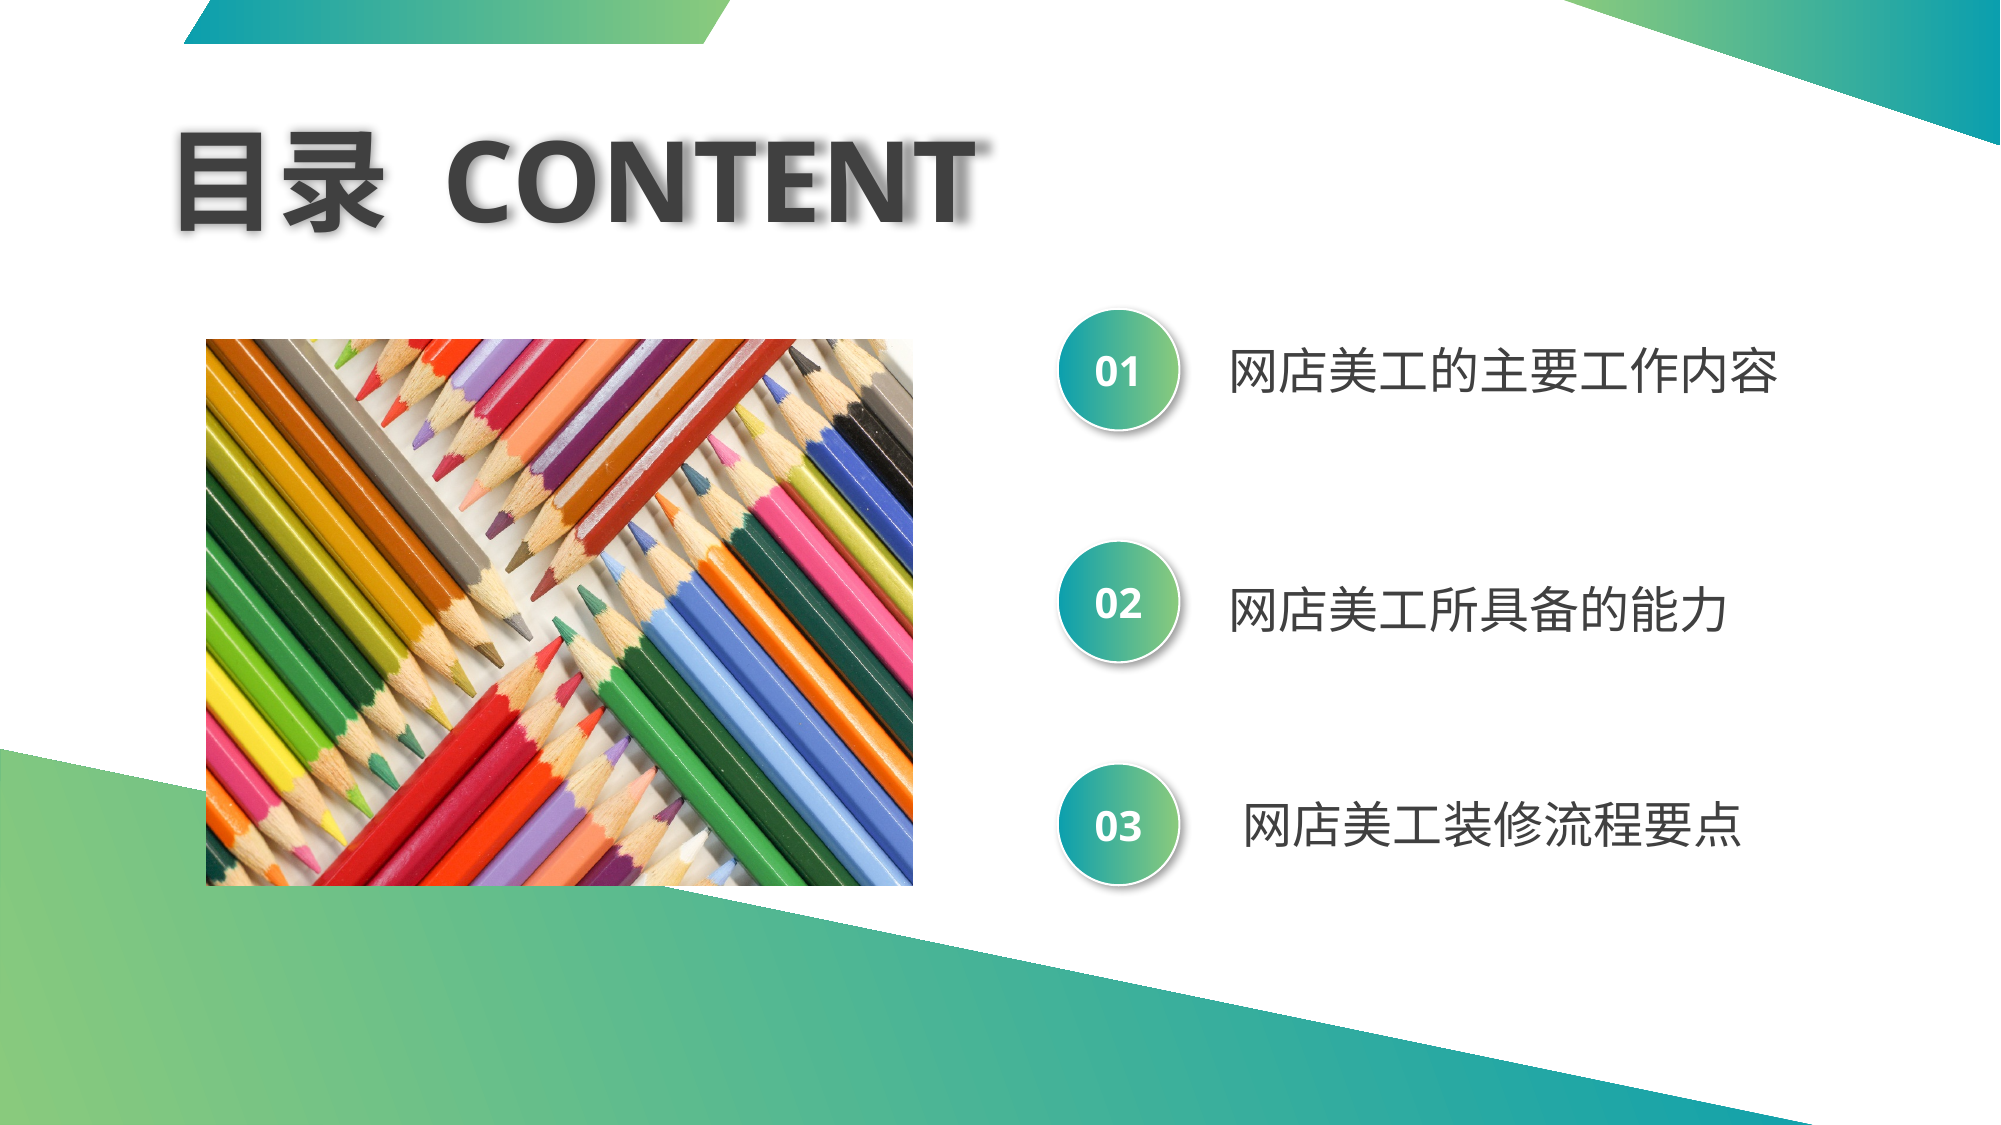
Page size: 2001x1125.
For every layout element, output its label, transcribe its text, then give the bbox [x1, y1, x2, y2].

text_box 02 [1056, 539, 1181, 664]
text_box 03 [1056, 762, 1181, 887]
picture [150, 339, 970, 886]
text_box 网店美工的主要工作内容 [1214, 331, 1798, 407]
text_box 网店美工装修流程要点 [1228, 786, 1899, 862]
text_box 01 [1056, 307, 1181, 432]
text_box 网店美工所具备的能力 [1214, 570, 1798, 646]
text_box [0, 749, 1813, 1125]
text_box [184, 0, 731, 44]
text_box 目录 CONTENT [150, 102, 1100, 253]
text_box [1563, 0, 2000, 146]
